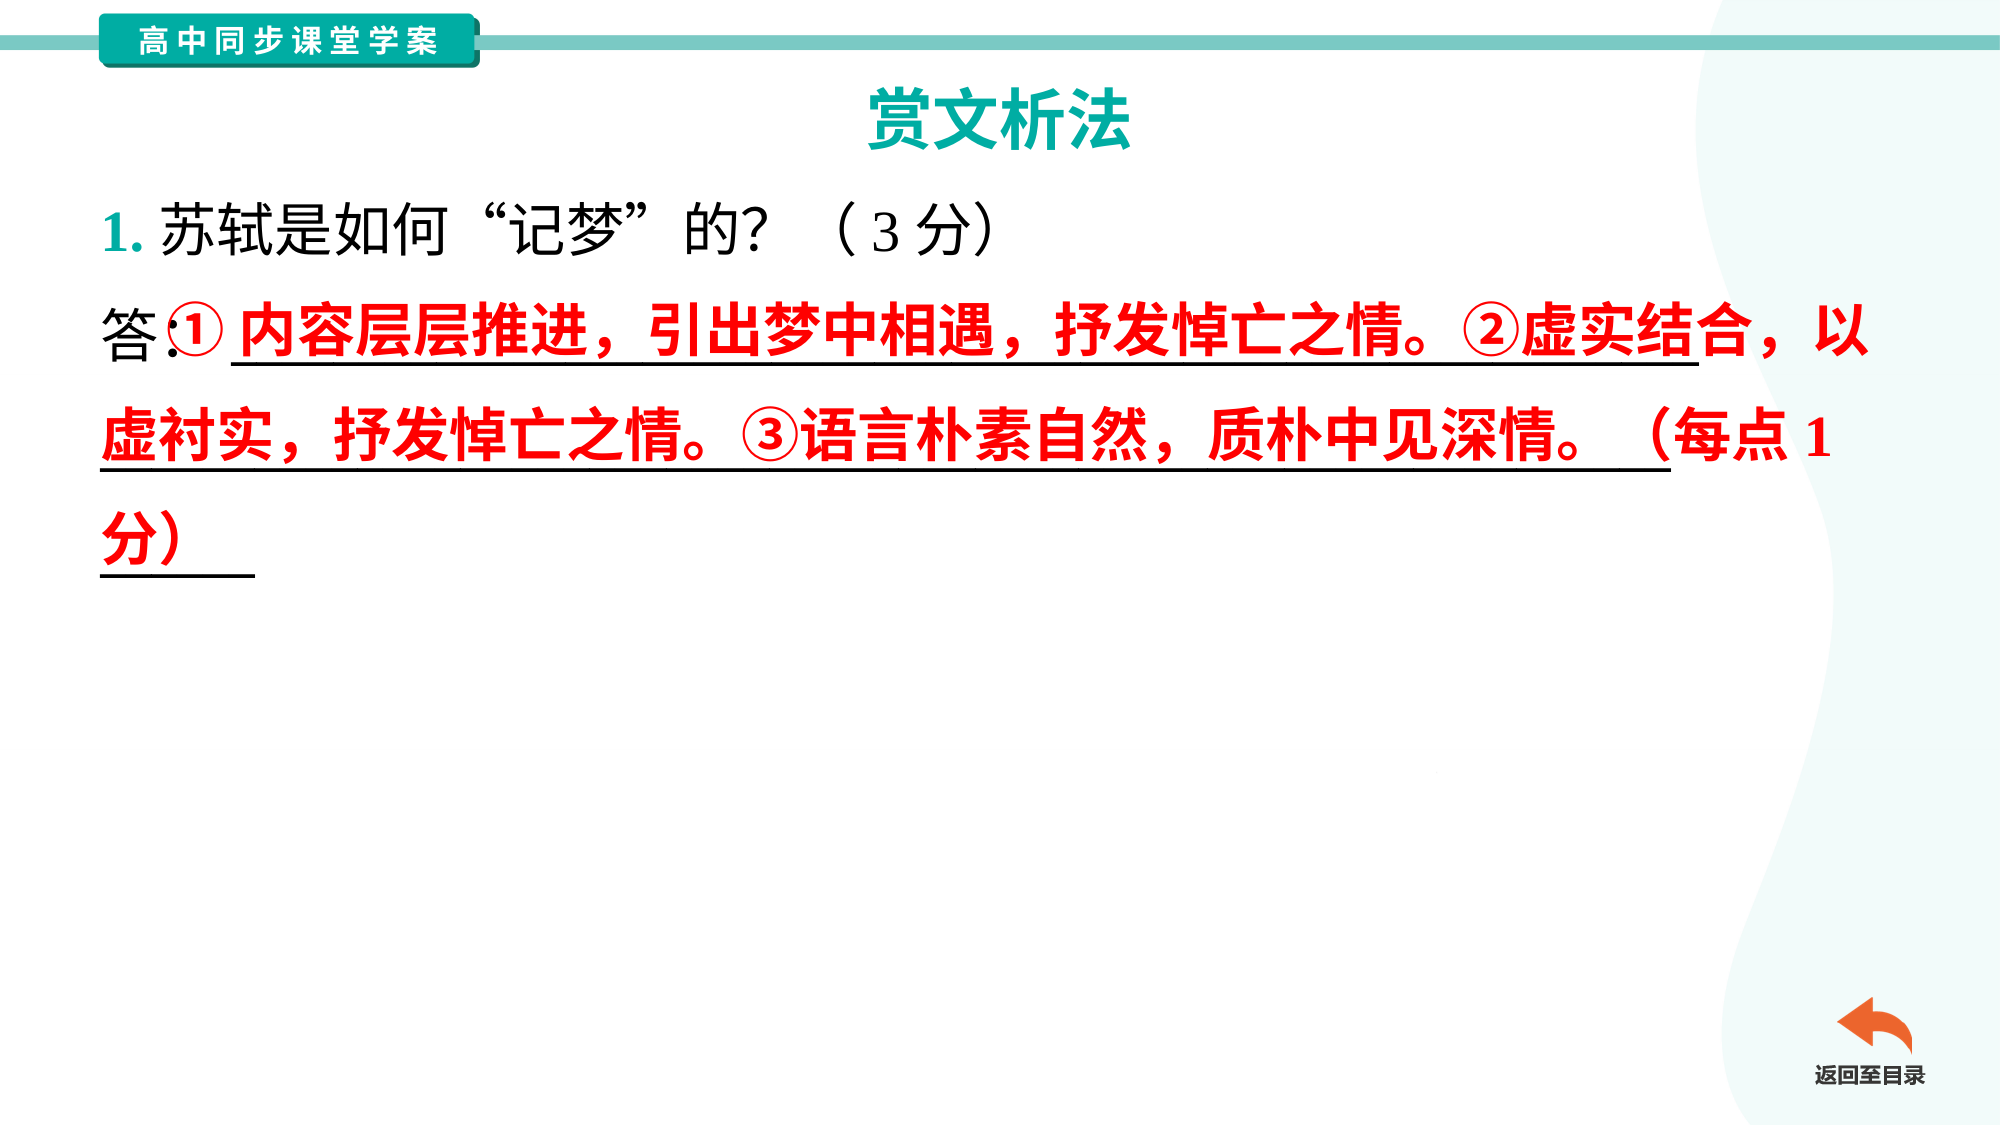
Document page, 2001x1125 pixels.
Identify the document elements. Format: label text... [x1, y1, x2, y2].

picture [0, 0, 2000, 1125]
text_box 1.苏轼是如何“记梦”的？（3分） 答：_________________________________________________________ _____________________________________________________________ ______ [100, 156, 1899, 257]
text_box ①内容层层推进，引出梦中相遇，抒发悼亡之情。②虚实结合，以虚衬实，抒发悼亡之情。③语言朴素自然，质朴中见深情。（每点1分） [100, 257, 1899, 573]
text_box 1.苏轼是如何“记梦”的？（3分） 答：_________________________________________________________ _____________________________________________________________ ______ [100, 573, 1899, 582]
text_box 赏文析法 [100, 76, 1899, 156]
